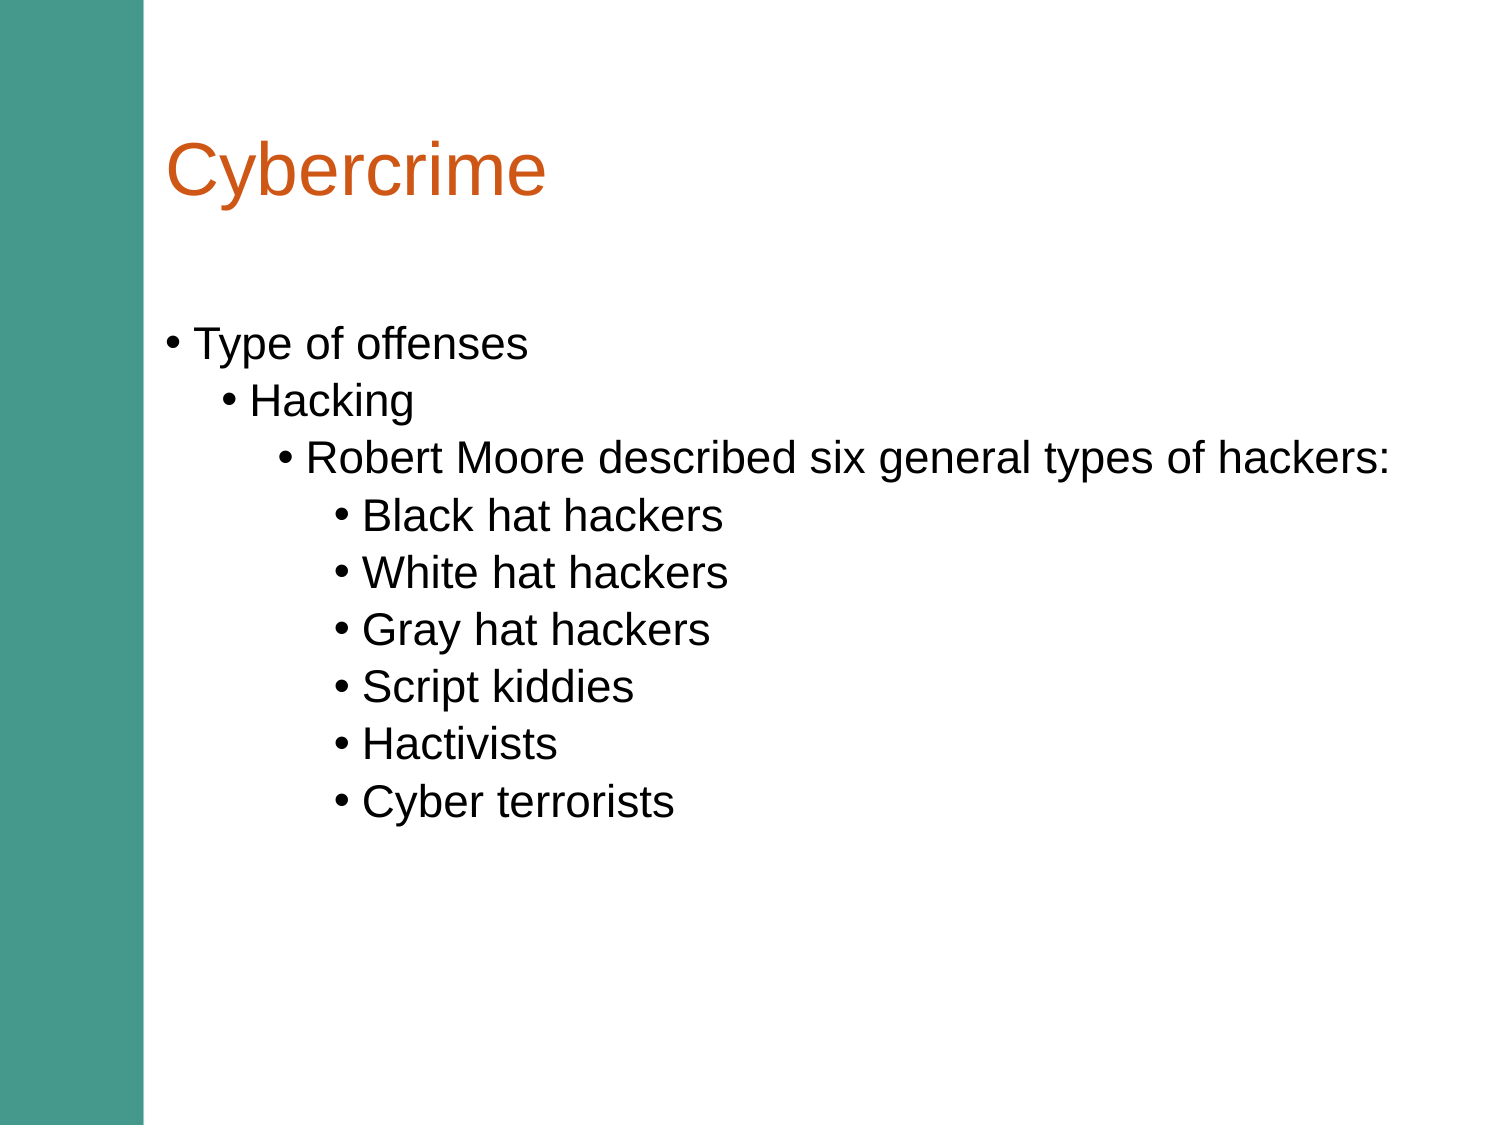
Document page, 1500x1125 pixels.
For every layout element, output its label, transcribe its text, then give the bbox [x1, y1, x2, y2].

picture [0, 0, 1500, 1125]
list Type of offenses Hacking Robert Moore described six general types of hackers: Black hat hackers White hat hackers Gray hat hackers Script kiddies Hactivists Cyber terrorists [150, 312, 1444, 1027]
title Cybercrime [150, 62, 1444, 280]
